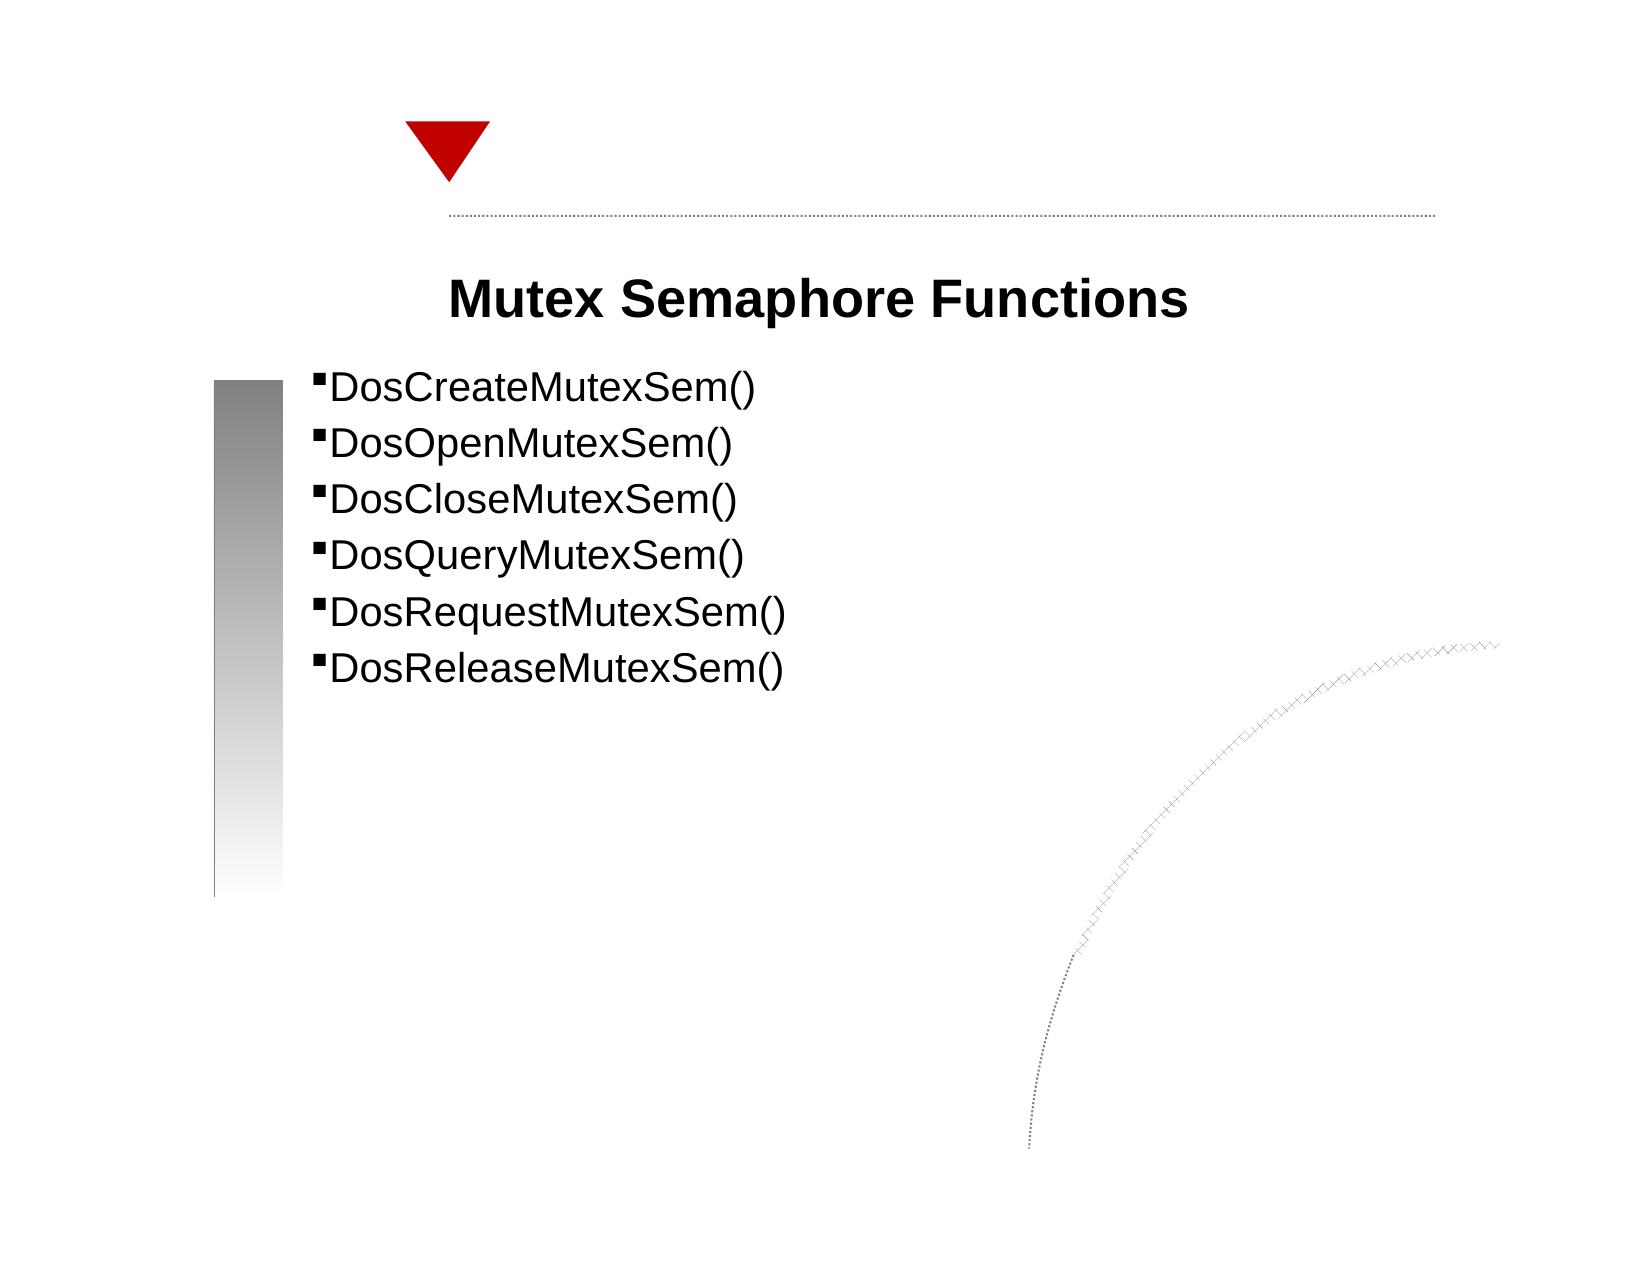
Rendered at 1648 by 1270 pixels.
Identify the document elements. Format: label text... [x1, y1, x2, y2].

text_box DosCreateMutexSem() DosOpenMutexSem() DosCloseMutexSem() DosQueryMutexSem() DosRequestMutexSem() DosReleaseMutexSem() [310, 359, 1434, 691]
text_box Mutex Semaphore Functions [448, 263, 1439, 329]
